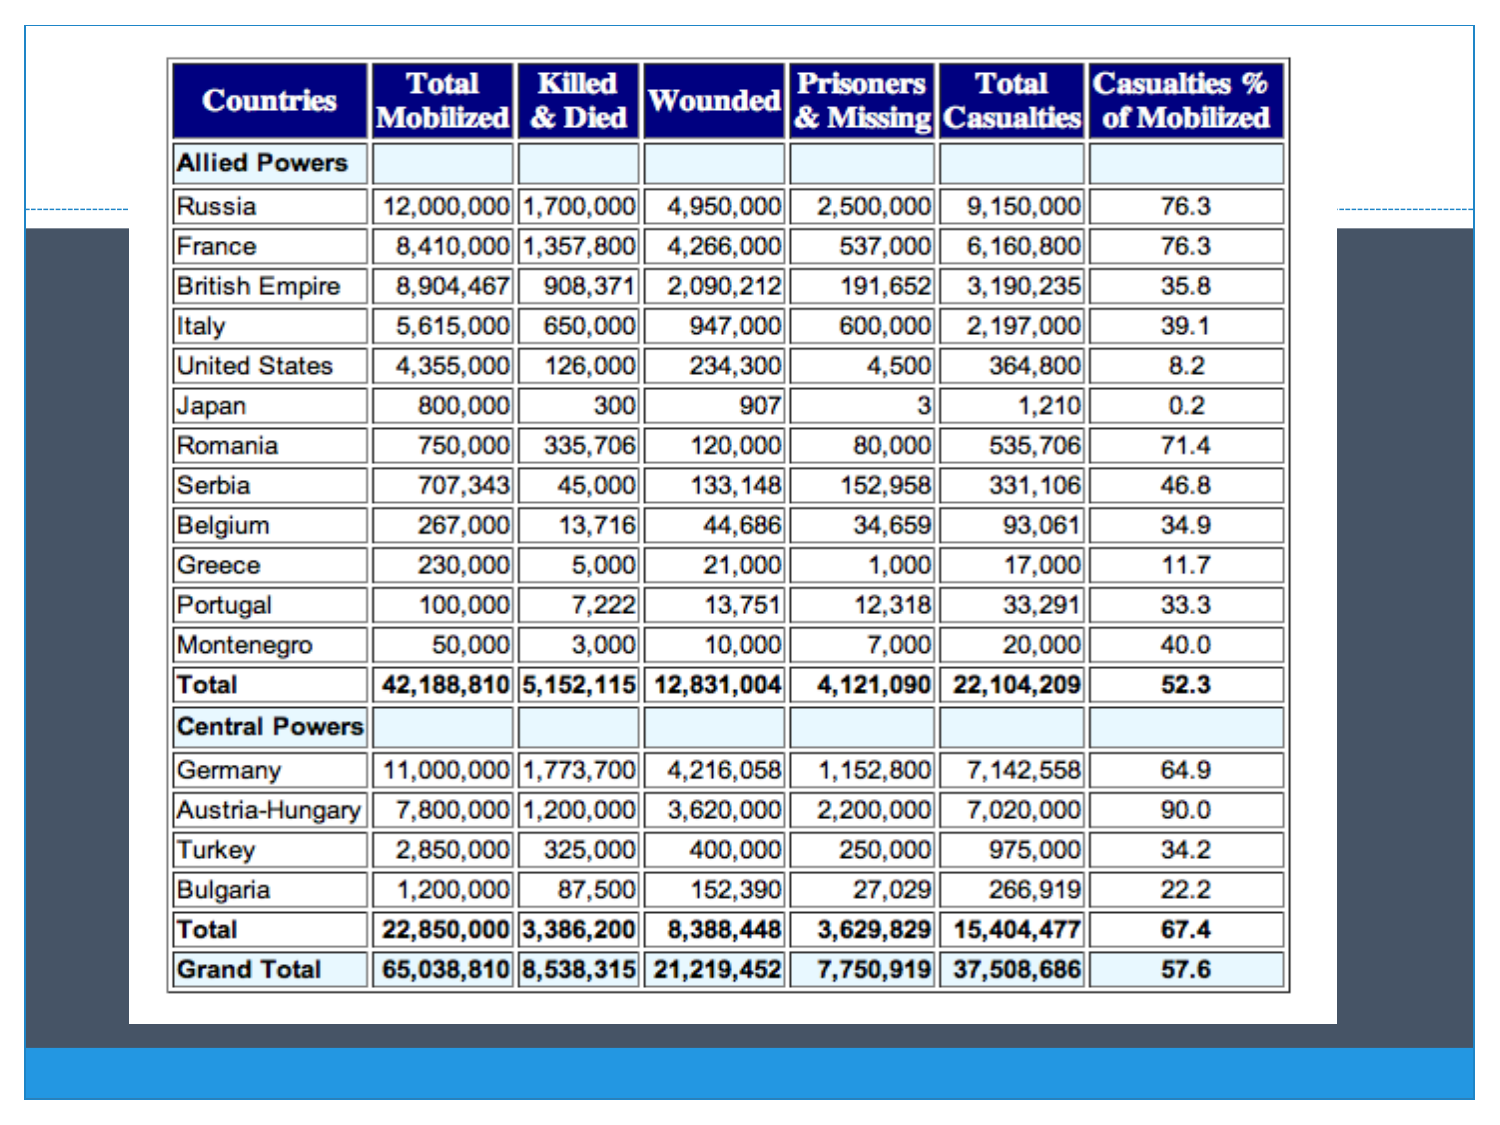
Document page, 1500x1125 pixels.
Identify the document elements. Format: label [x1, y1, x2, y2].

picture [129, 34, 1337, 1025]
